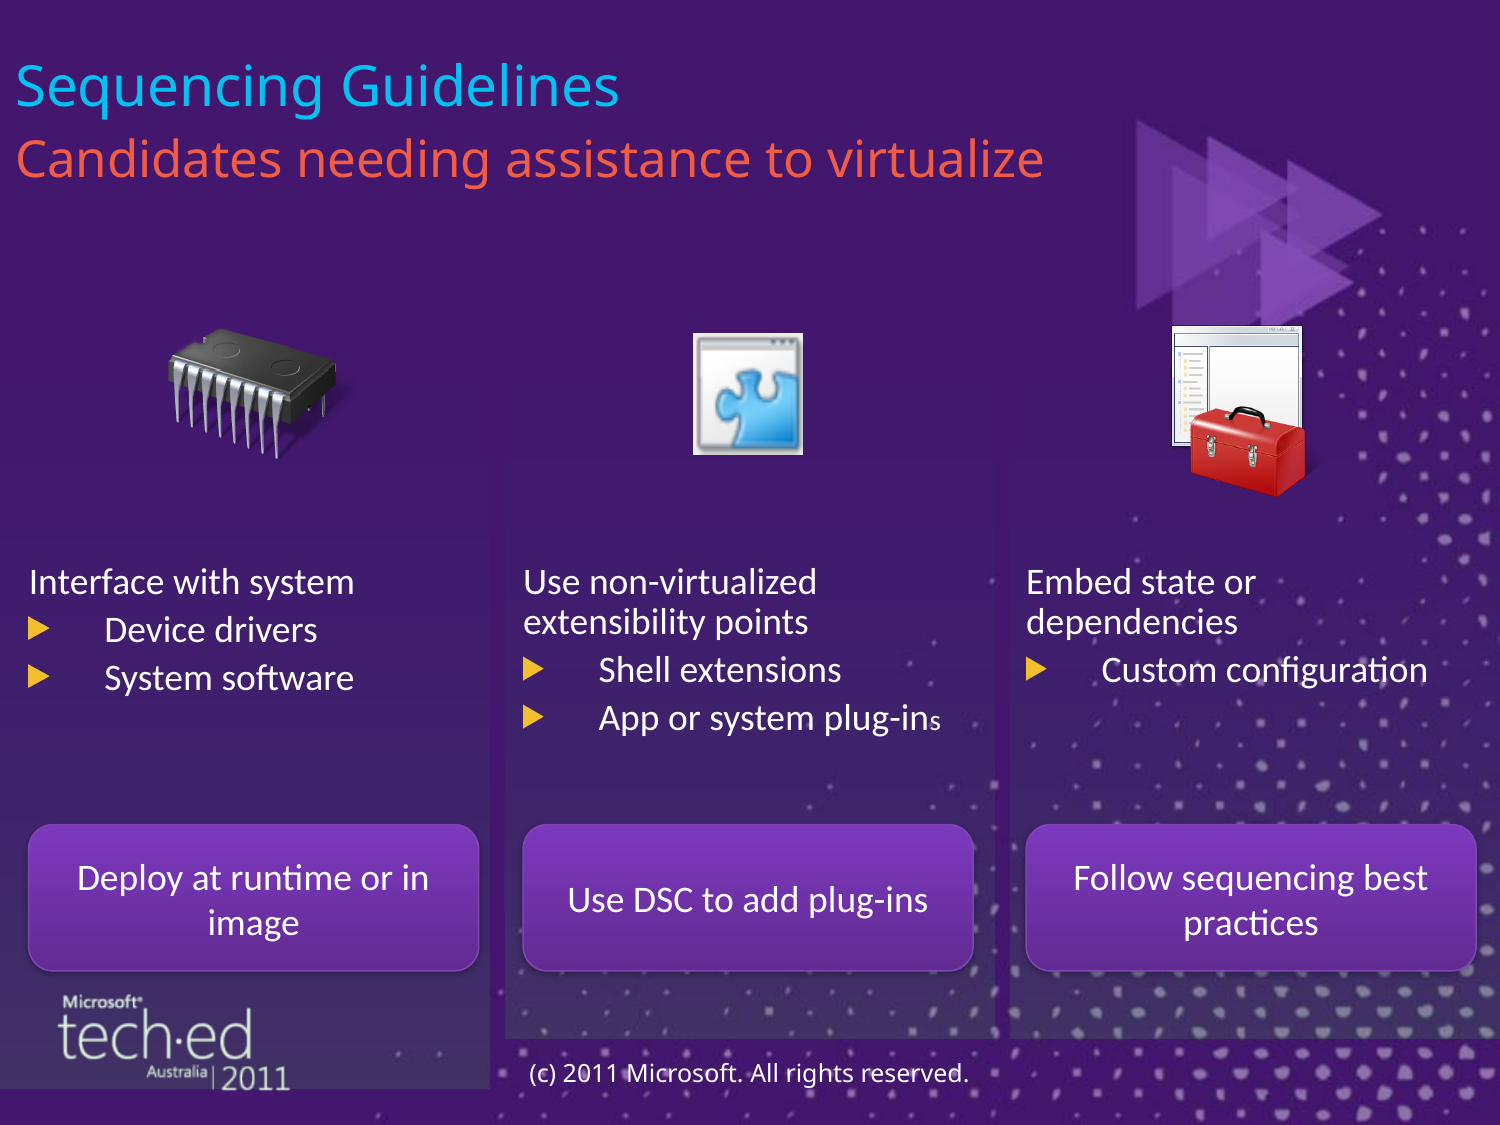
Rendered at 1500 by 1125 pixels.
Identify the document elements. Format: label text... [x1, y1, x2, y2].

text_box Follow sequencing best practices [1025, 823, 1477, 972]
picture [1026, 656, 1047, 681]
text_box [1010, 363, 1500, 1039]
text_box Embed state or dependencies Custom configuration [1026, 561, 1459, 691]
text_box Interface with system Device drivers System software [28, 562, 469, 699]
picture [0, 0, 1500, 1125]
text_box Use non-virtualized extensibility points Shell extensions App or system plug-ins [523, 561, 974, 739]
picture [28, 616, 50, 640]
footer (c) 2011 Microsoft. All rights reserved. [512, 1042, 988, 1103]
text_box Deploy at runtime or in image [27, 823, 480, 972]
title Sequencing Guidelines Candidates needing assistance to virtualize [0, 37, 1375, 201]
text_box [505, 363, 995, 1039]
text_box Use DSC to add plug-ins [522, 823, 974, 972]
text_box [0, 363, 490, 1089]
picture [28, 664, 50, 688]
